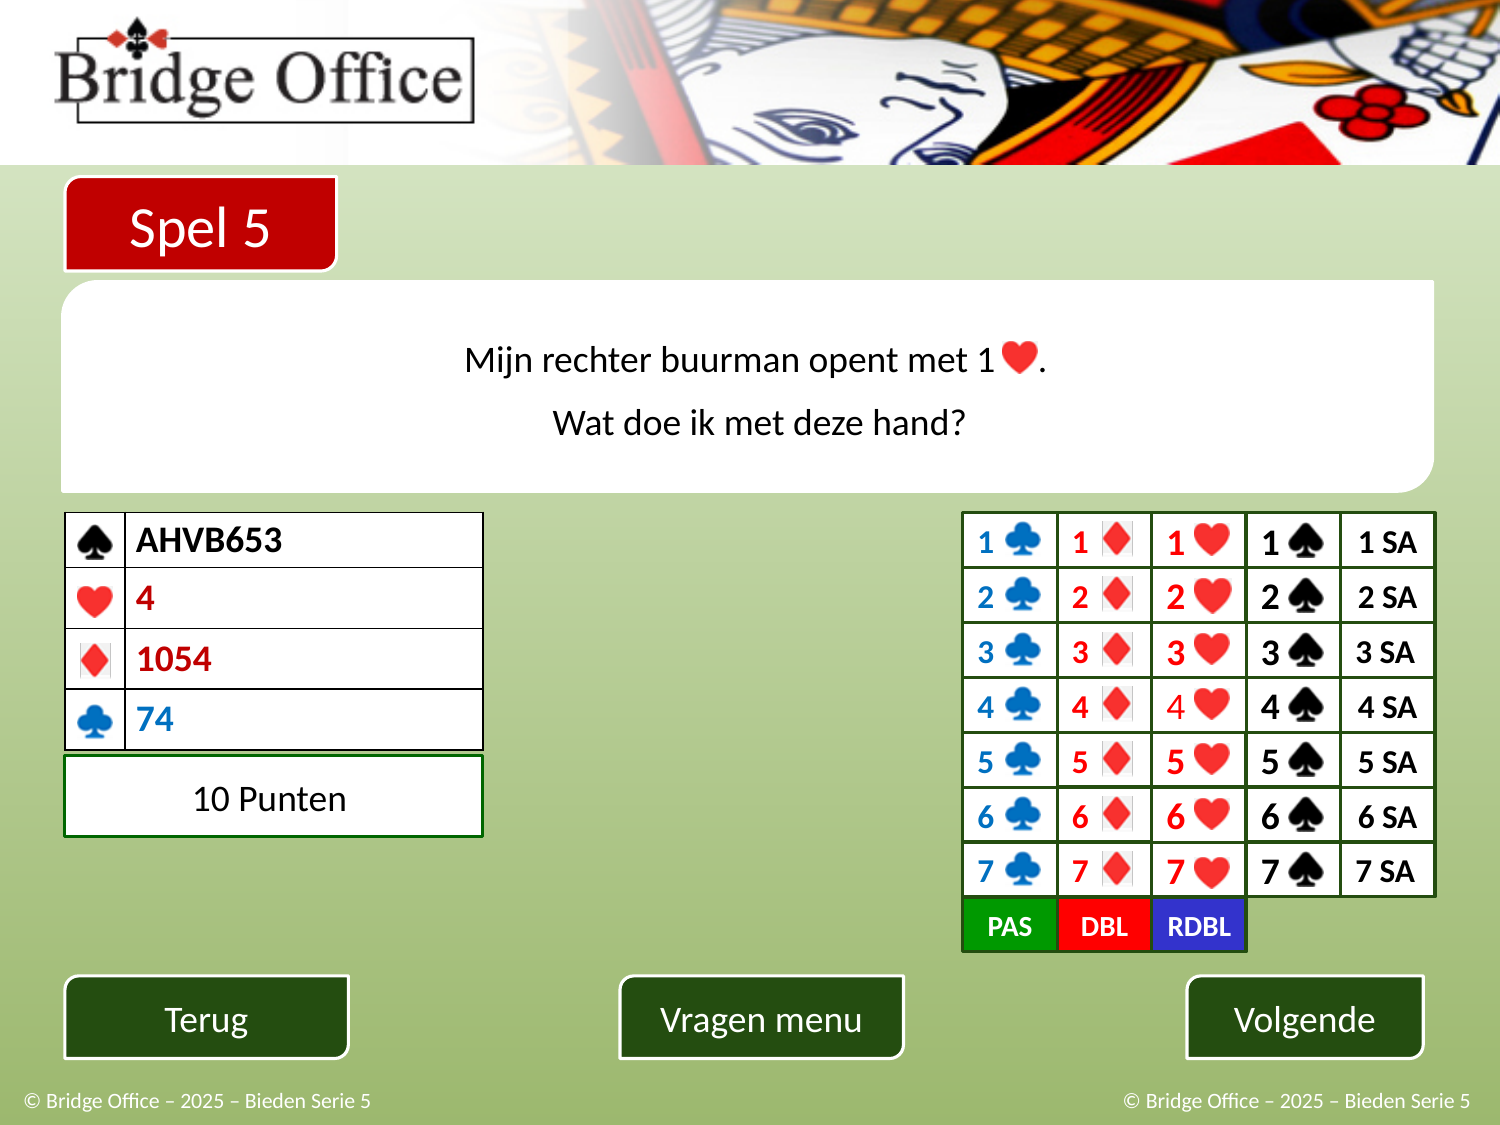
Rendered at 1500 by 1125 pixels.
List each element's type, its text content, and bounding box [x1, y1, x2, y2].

text_box 6 SA [1339, 786, 1437, 844]
text_box 7 [1245, 841, 1339, 898]
picture [1288, 741, 1324, 778]
picture [77, 585, 114, 618]
text_box 2 [1245, 569, 1339, 621]
table_header [66, 513, 124, 567]
text_box 6 [961, 786, 1056, 841]
picture [1288, 796, 1324, 832]
picture [1193, 523, 1230, 556]
text_box 3 [1056, 621, 1150, 676]
text_box Terug [63, 974, 350, 1061]
picture [1099, 851, 1135, 887]
picture [1004, 686, 1041, 723]
picture [1193, 857, 1230, 890]
text_box 3 SA [1339, 621, 1437, 676]
text_box © Bridge Office – 2025 – Bieden Serie 5 [8, 1079, 393, 1121]
text_box 6 [1056, 786, 1150, 841]
picture [1099, 576, 1135, 613]
text_box 1 SA [1342, 511, 1437, 569]
text_box 6 [1150, 786, 1245, 841]
picture [1193, 743, 1230, 776]
picture [1194, 633, 1230, 666]
text_box DBL [1059, 898, 1153, 953]
text_box 2 [1153, 569, 1245, 621]
table_cell [66, 568, 124, 628]
picture [1288, 576, 1324, 613]
text_box Volgende [1185, 974, 1425, 1061]
text_box Mijn rechter buurman opent met 1 . [449, 327, 1075, 388]
text_box 5 [1153, 734, 1248, 786]
picture [1099, 796, 1135, 833]
picture [1288, 686, 1324, 723]
picture [1288, 521, 1325, 558]
picture [1288, 631, 1324, 668]
text_box 1 [1059, 511, 1153, 569]
text_box PAS [961, 896, 1059, 953]
text_box 6 [1245, 786, 1339, 841]
table_cell 4 [126, 568, 482, 628]
table_header AHVB653 [126, 513, 482, 567]
text_box 2 SA [1339, 569, 1437, 621]
text_box 4 [961, 676, 1059, 734]
text_box 1 [1153, 511, 1245, 569]
table_cell [66, 690, 124, 749]
text_box 4 [1245, 676, 1339, 734]
text_box 7 [961, 841, 1056, 896]
text_box 5 [1059, 734, 1153, 786]
text_box 5 [1248, 734, 1339, 786]
picture [1004, 631, 1041, 668]
table_cell 1054 [126, 629, 482, 688]
picture [1193, 688, 1230, 721]
text_box 7 [1150, 841, 1245, 898]
picture [1004, 851, 1041, 887]
picture [1099, 631, 1135, 668]
text_box 7 SA [1339, 844, 1437, 898]
picture [1099, 686, 1135, 723]
text_box 4 [1059, 676, 1150, 734]
text_box © Bridge Office – 2025 – Bieden Serie 5 [1107, 1079, 1500, 1121]
text_box 3 [1245, 621, 1339, 676]
table_cell [66, 629, 124, 688]
text_box 2 [961, 569, 1056, 621]
picture [77, 524, 114, 561]
text_box 7 [1056, 841, 1150, 898]
text_box 4 [1150, 676, 1245, 734]
text_box 3 [961, 621, 1056, 676]
text_box 1 [961, 511, 1059, 569]
text_box Wat doe ik met deze hand? [537, 390, 986, 451]
text_box Spel 5 [63, 179, 339, 273]
picture [1004, 741, 1041, 778]
text_box [61, 280, 1435, 493]
text_box 5 [961, 734, 1059, 786]
picture [77, 643, 114, 679]
picture [1004, 796, 1041, 833]
picture [1004, 521, 1041, 558]
text_box 1 [1245, 511, 1342, 569]
picture [1099, 741, 1135, 778]
picture [1004, 576, 1041, 613]
picture [1001, 341, 1038, 374]
picture [1288, 851, 1324, 887]
text_box RDBL [1153, 898, 1248, 953]
text_box 2 [1056, 569, 1153, 621]
picture [77, 703, 114, 740]
text_box 10 Punten [63, 754, 484, 838]
table_cell 74 [126, 690, 482, 749]
text_box 3 [1150, 621, 1245, 676]
text_box 4 SA [1339, 676, 1437, 734]
picture [1193, 578, 1232, 614]
text_box 5 SA [1339, 734, 1437, 786]
picture [0, 0, 1500, 166]
picture [1193, 798, 1230, 830]
text_box Vragen menu [618, 974, 906, 1061]
picture [1099, 521, 1135, 558]
